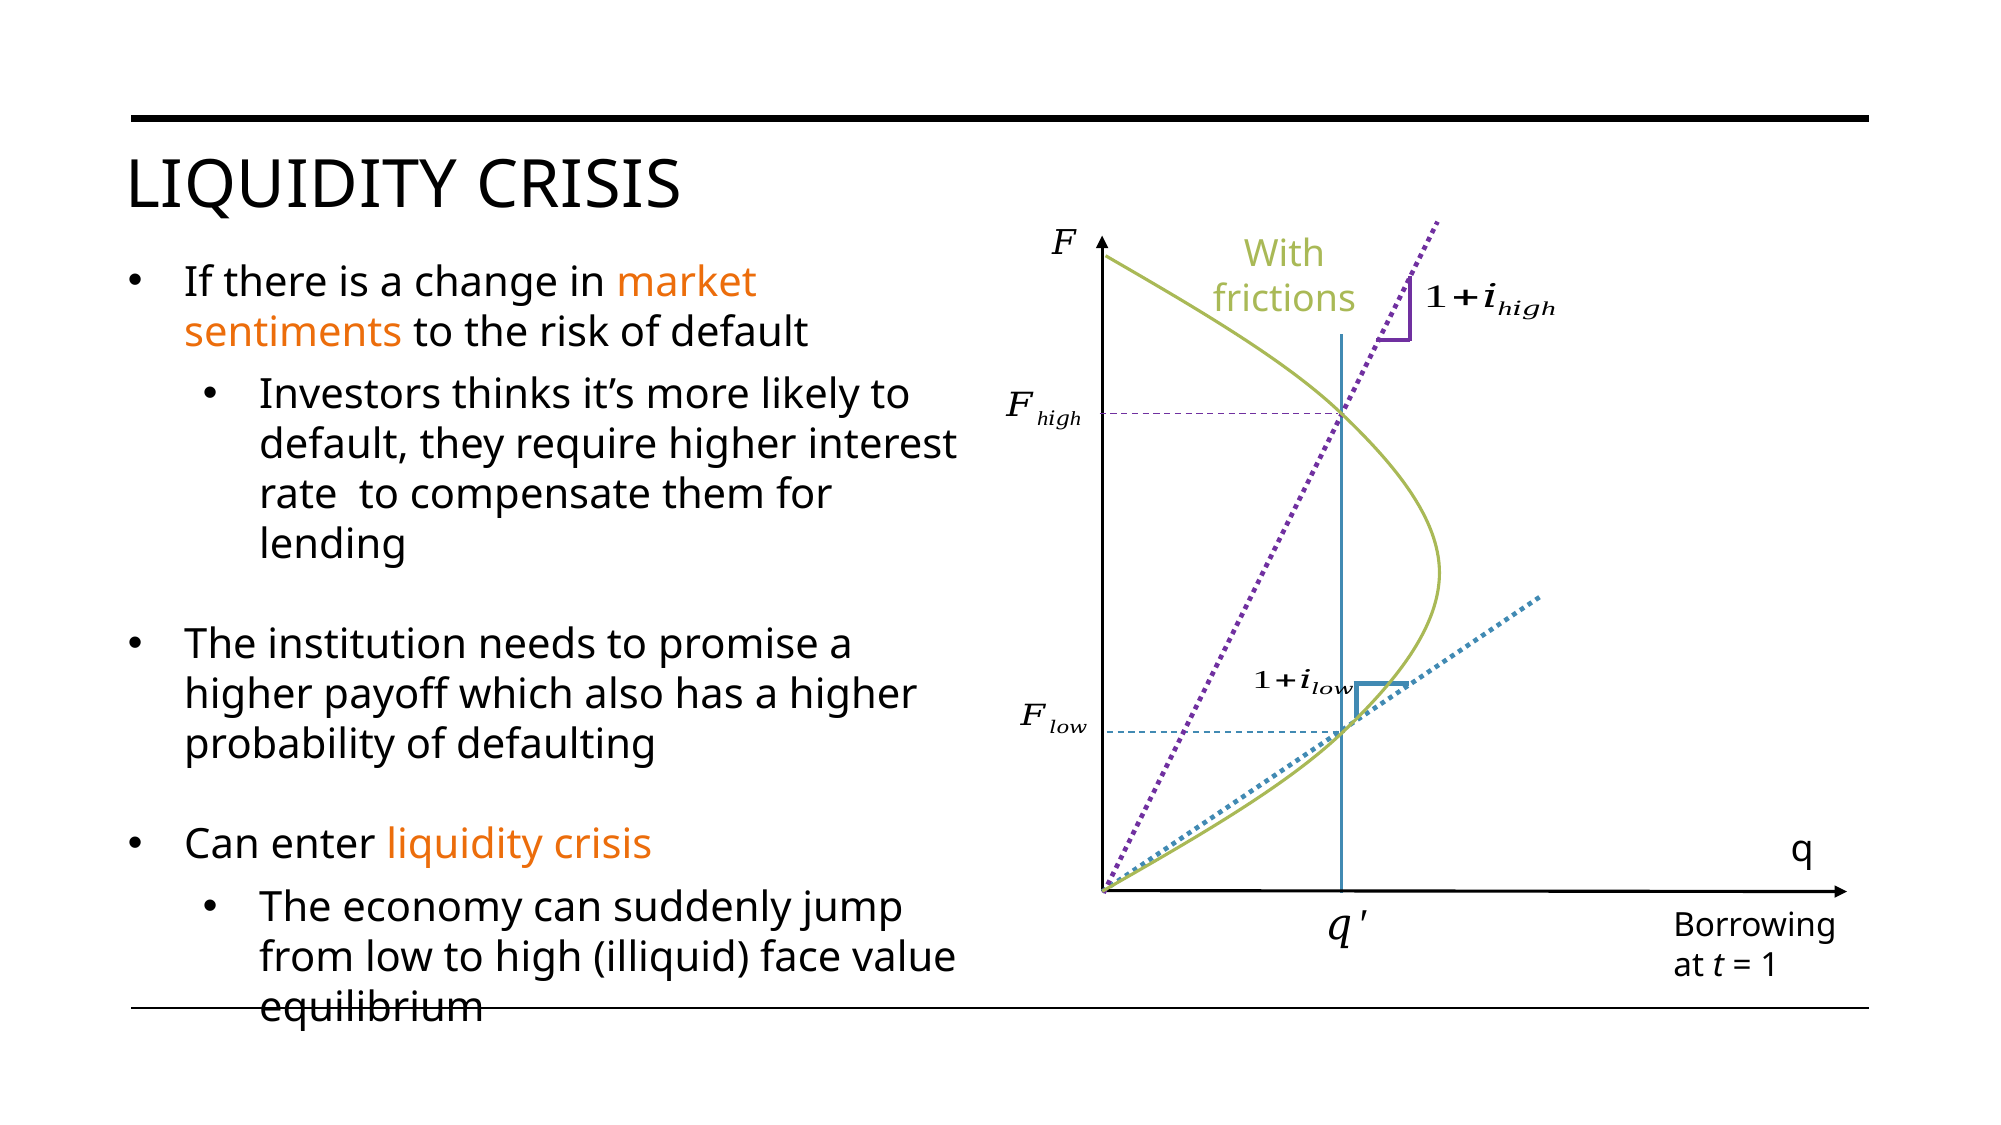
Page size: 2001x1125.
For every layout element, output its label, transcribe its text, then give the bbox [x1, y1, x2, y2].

title Liquidity Crisis [110, 132, 928, 247]
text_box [1004, 221, 1888, 999]
